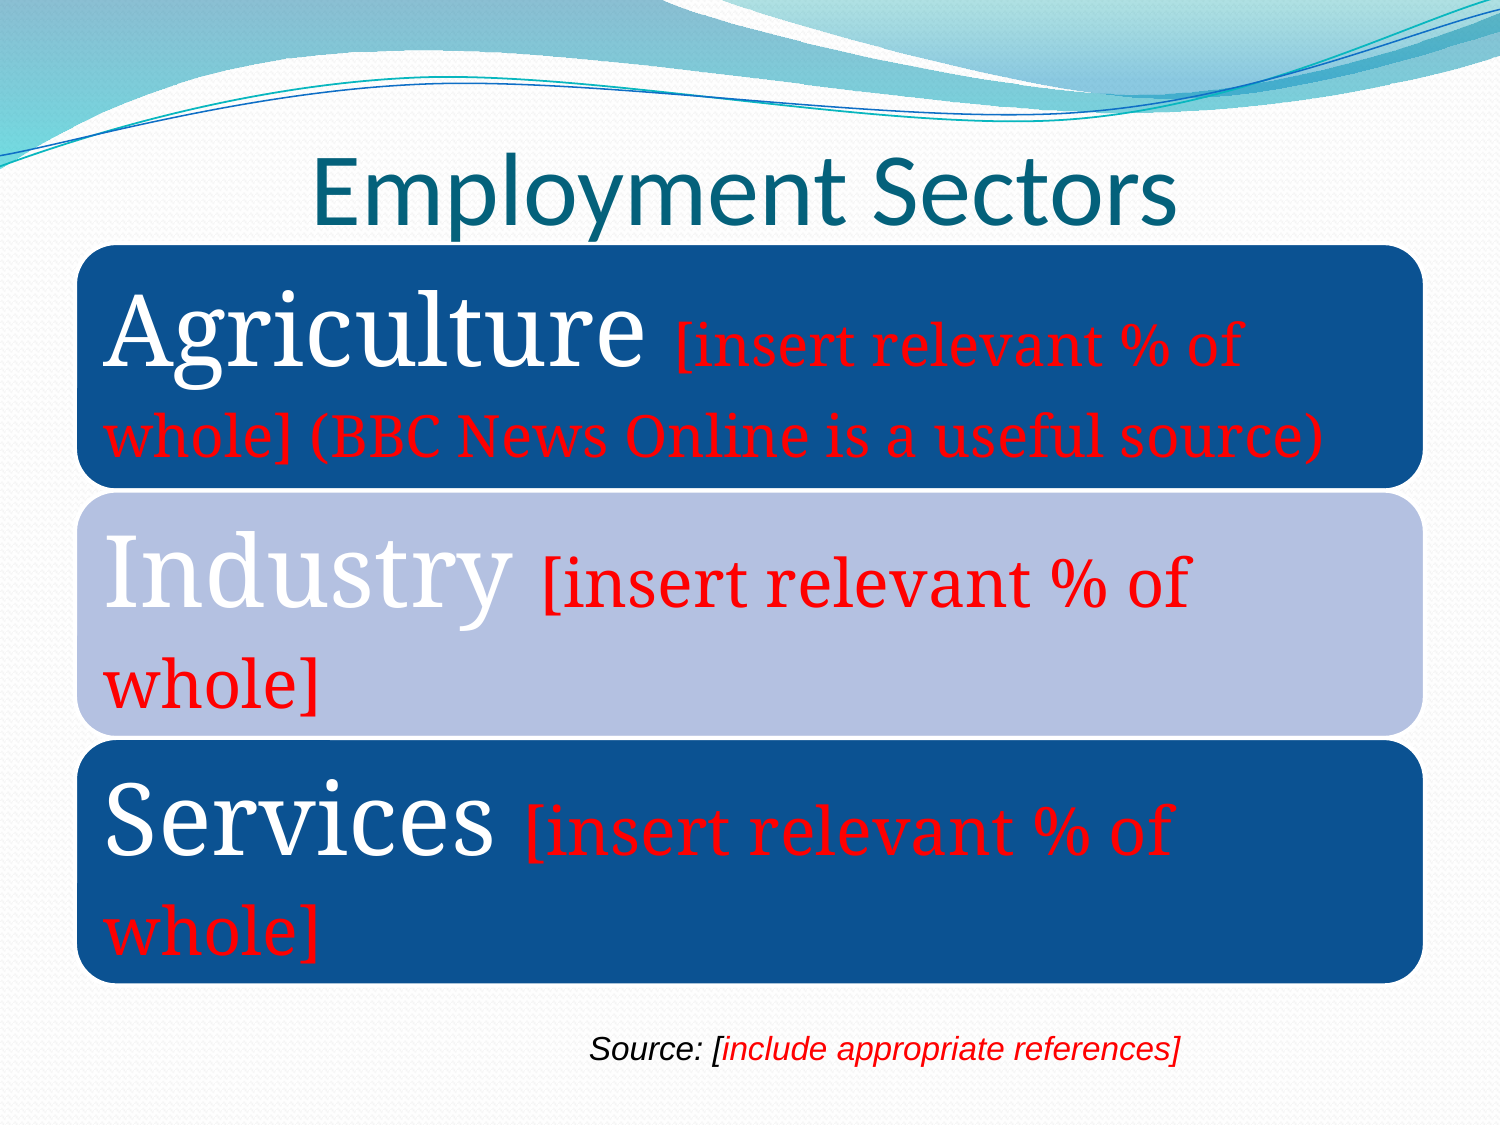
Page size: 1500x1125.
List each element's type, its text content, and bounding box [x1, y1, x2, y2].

text_box Source: [include appropriate references] [574, 1019, 1407, 1075]
title Employment Sectors [70, 58, 1421, 245]
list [74, 242, 1426, 986]
